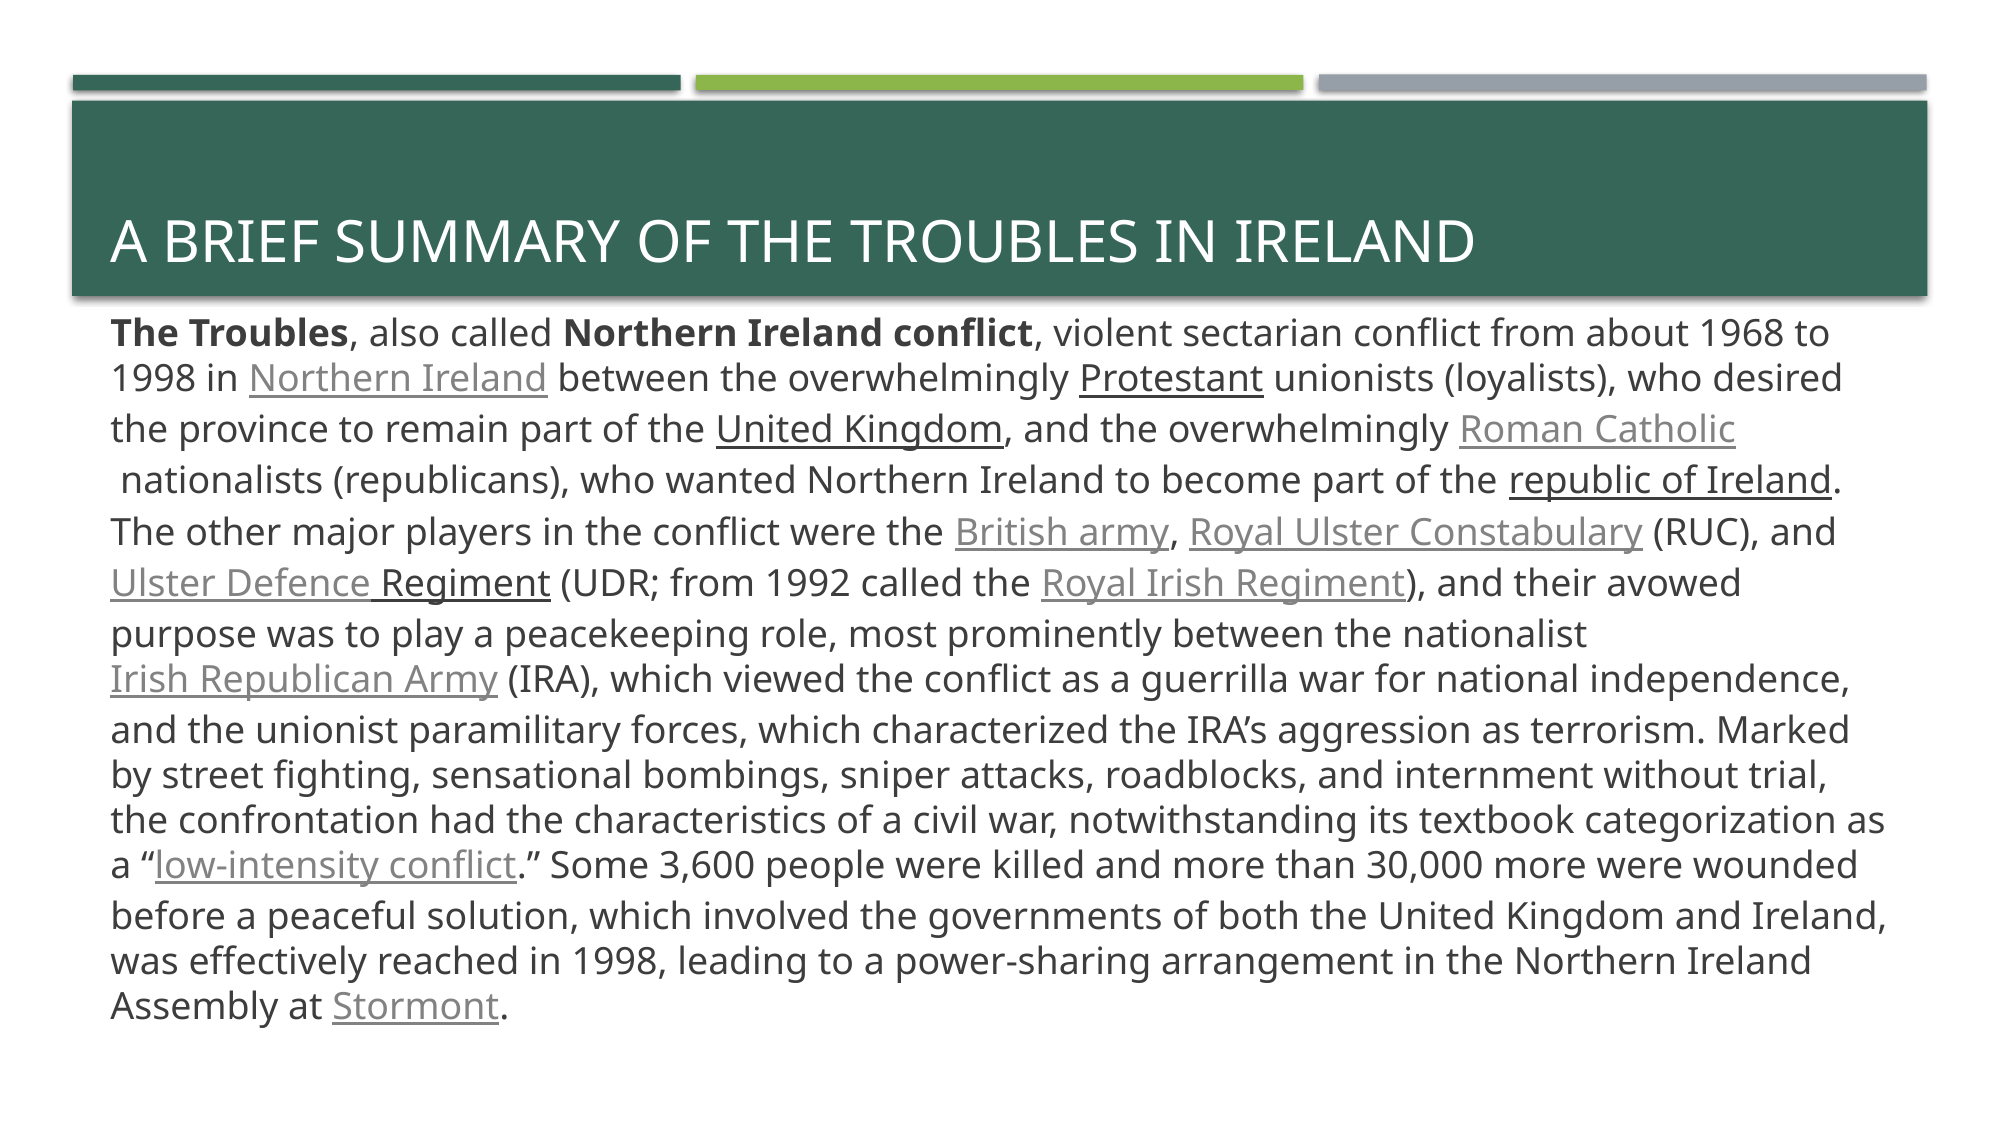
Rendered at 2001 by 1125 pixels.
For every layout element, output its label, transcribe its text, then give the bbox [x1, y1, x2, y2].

list The Troubles, also called Northern Ireland conflict, violent sectarian conflict from about 1968 to 1998 in Northern Ireland between the overwhelmingly Protestant unionists (loyalists), who desired the province to remain part of the United Kingdom, and the overwhelmingly Roman Catholic nationalists (republicans), who wanted Northern Ireland to become part of the republic of Ireland. The other major players in the conflict were the British army, Royal Ulster Constabulary (RUC), and Ulster Defence Regiment (UDR; from 1992 called the Royal Irish Regiment), and their avowed purpose was to play a peacekeeping role, most prominently between the nationalist Irish Republican Army (IRA), which viewed the conflict as a guerrilla war for national independence, and the unionist paramilitary forces, which characterized the IRA’s aggression as terrorism. Marked by street fighting, sensational bombings, sniper attacks, roadblocks, and internment without trial, the confrontation had the characteristics of a civil war, notwithstanding its textbook categorization as a “low-intensity conflict.” Some 3,600 people were killed and more than 30,000 more were wounded before a peaceful solution, which involved the governments of both the United Kingdom and Ireland, was effectively reached in 1998, leading to a power-sharing arrangement in the Northern Ireland Assembly at Stormont. [95, 332, 1905, 1010]
title A Brief Summary of the Troubles in Ireland [95, 115, 1905, 282]
